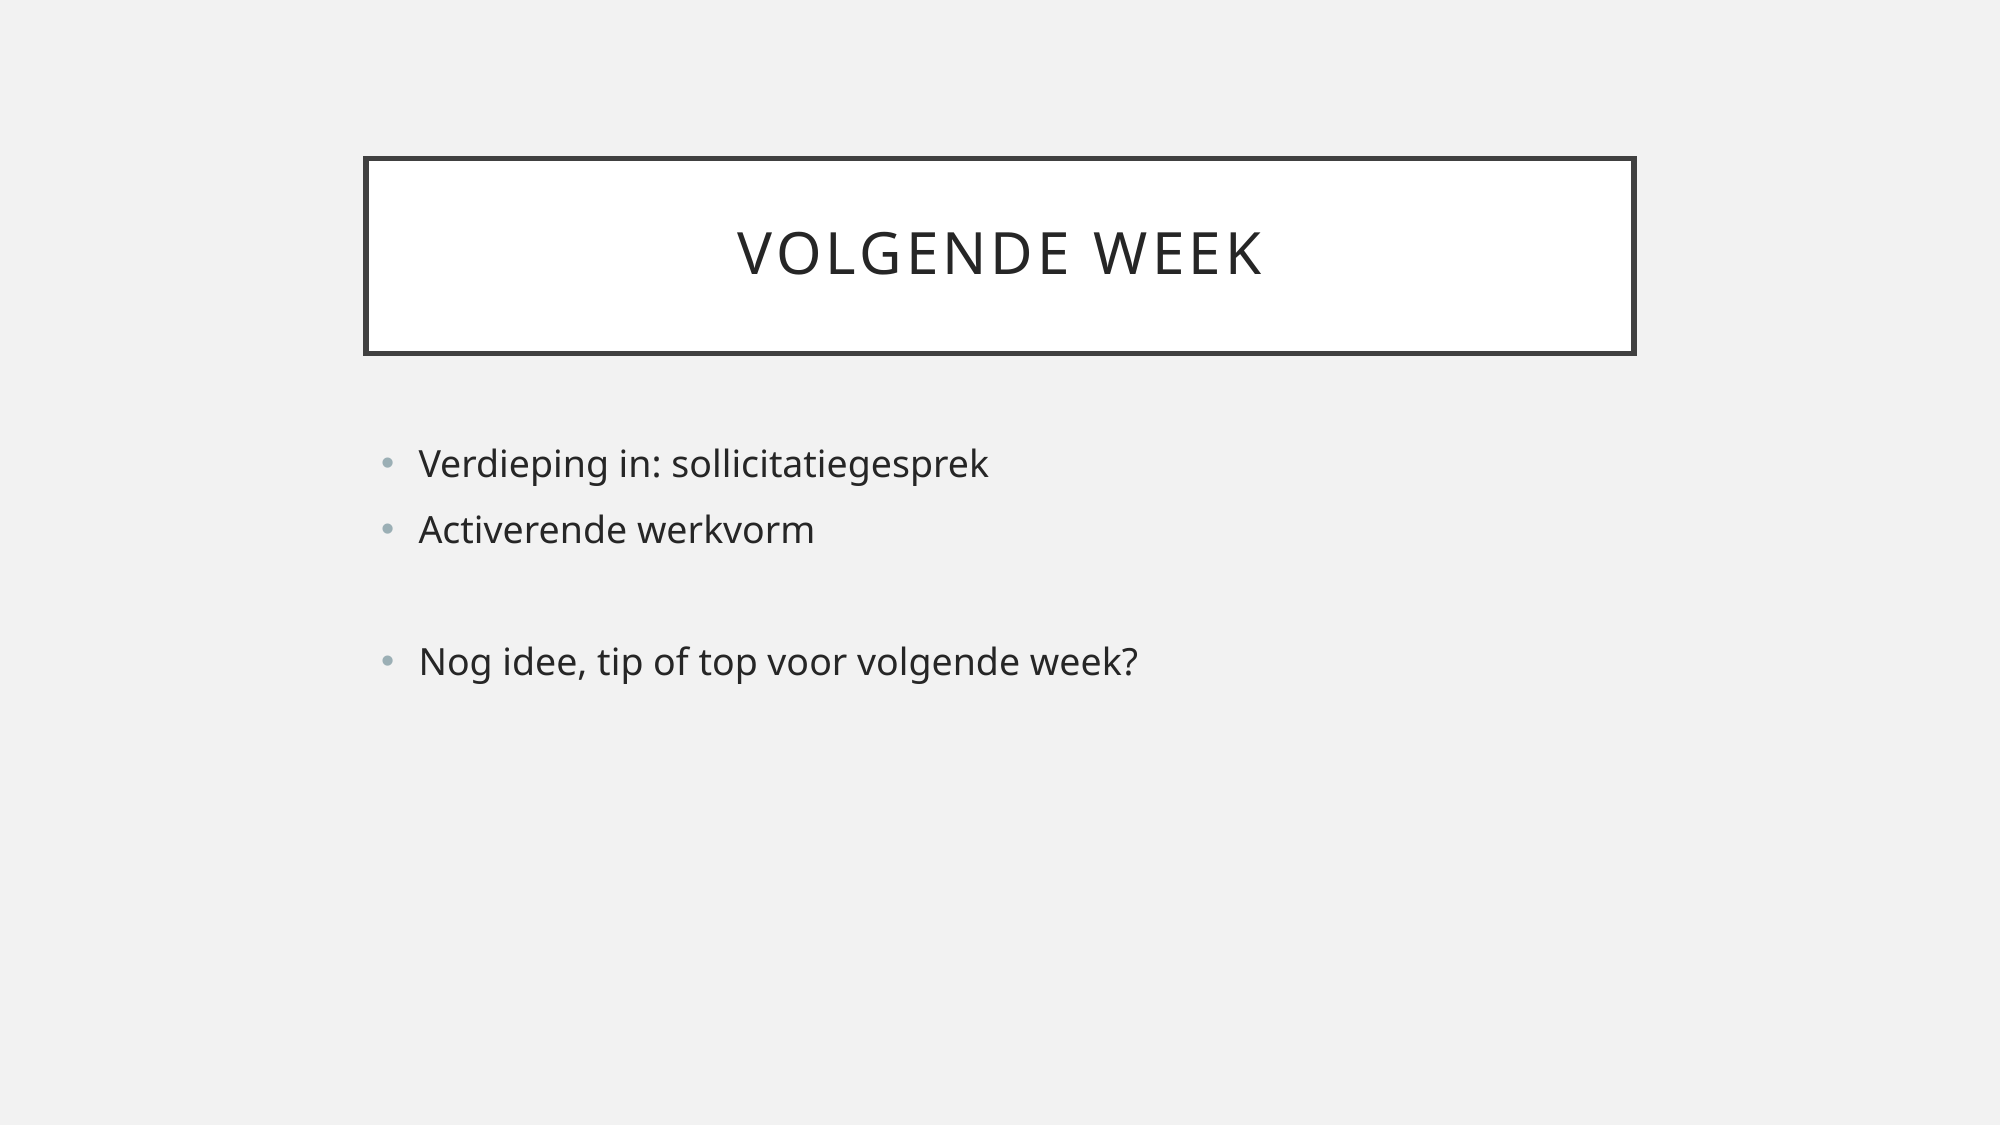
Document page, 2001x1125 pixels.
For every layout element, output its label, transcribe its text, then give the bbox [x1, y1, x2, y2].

title Volgende week [363, 156, 1637, 356]
list Verdieping in: sollicitatiegesprek Activerende werkvorm Nog idee, tip of top voor volgende week? [366, 432, 1634, 942]
